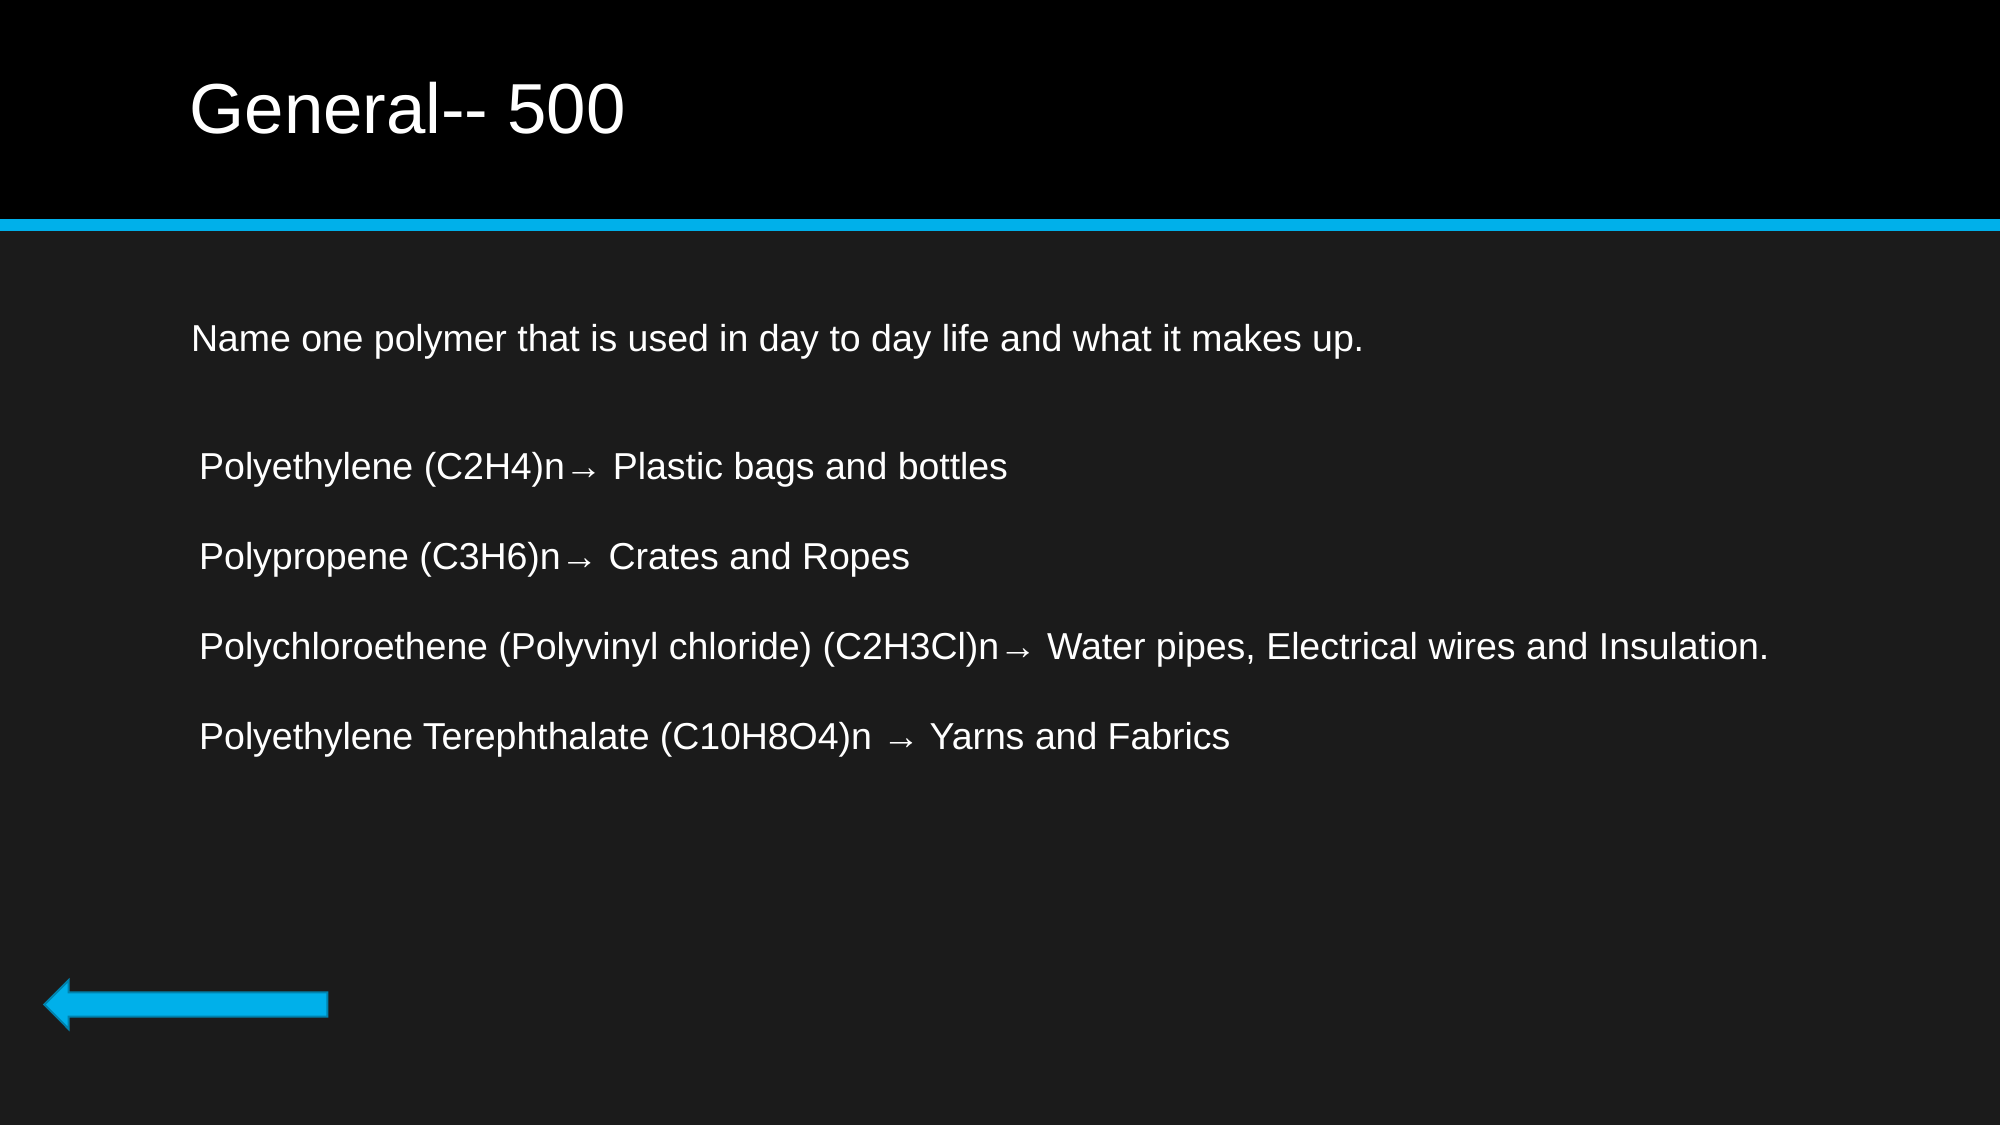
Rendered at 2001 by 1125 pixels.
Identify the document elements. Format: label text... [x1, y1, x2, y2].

text_box [42, 977, 329, 1032]
text_box Name one polymer that is used in day to day life and what it makes up. [176, 306, 1380, 367]
text_box Polyethylene (C2H4)n→ Plastic bags and bottles Polypropene (C3H6)n→ Crates and Ropes Polychloroethene (Polyvinyl chloride) (C2H3Cl)n→ Water pipes, Electrical wires and Insulation. Polyethylene Terephthalate (C10H8O4)n → Yarns and Fabrics [184, 434, 1796, 810]
title General-- 500 [174, 20, 1825, 201]
